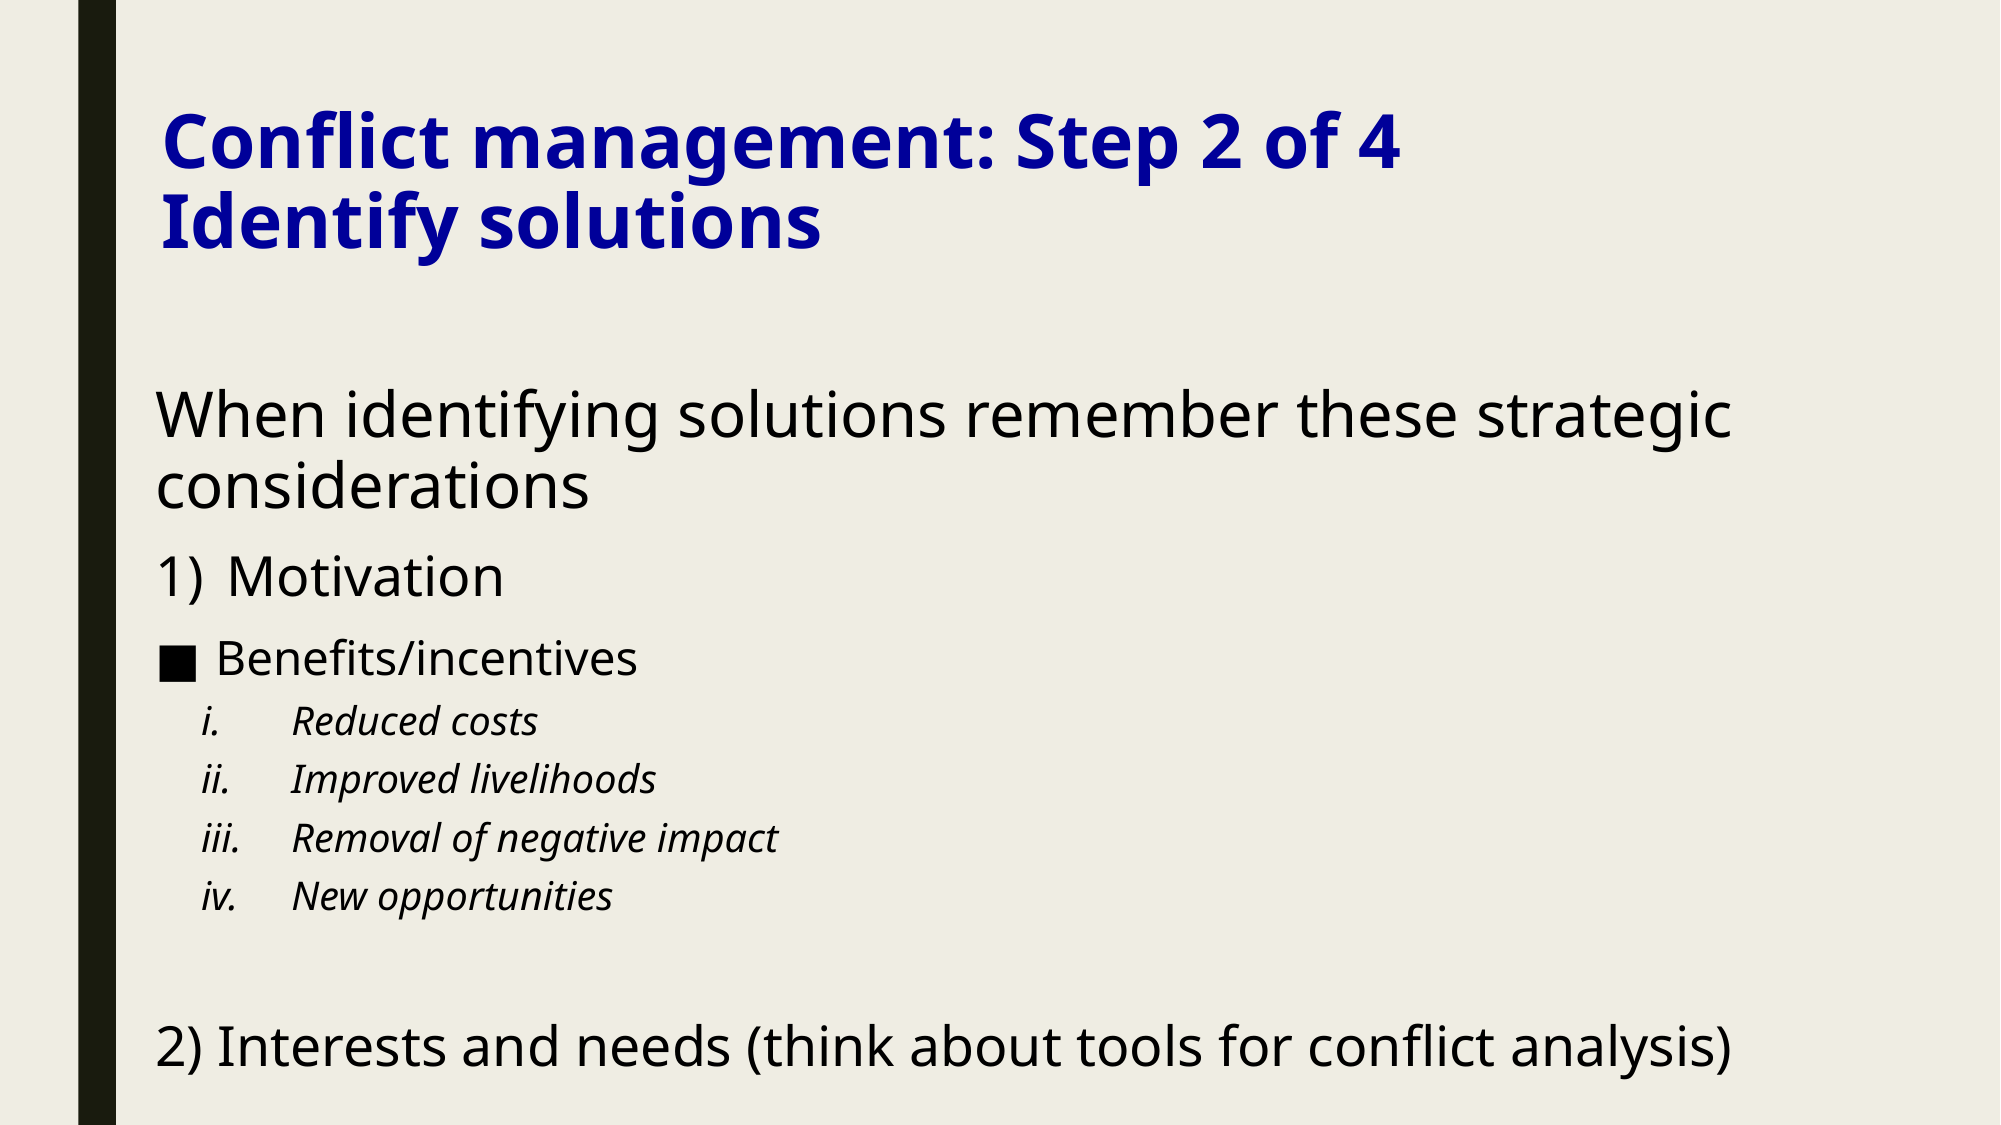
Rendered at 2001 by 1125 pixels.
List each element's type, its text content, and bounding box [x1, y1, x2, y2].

list When identifying solutions remember these strategic considerations Motivation Benefits/incentives Reduced costs Improved livelihoods Removal of negative impact New opportunities 2) Interests and needs (think about tools for conflict analysis) [140, 372, 1942, 1087]
text_box Conflict management: Step 2 of 4 Identify solutions [146, 96, 1855, 292]
